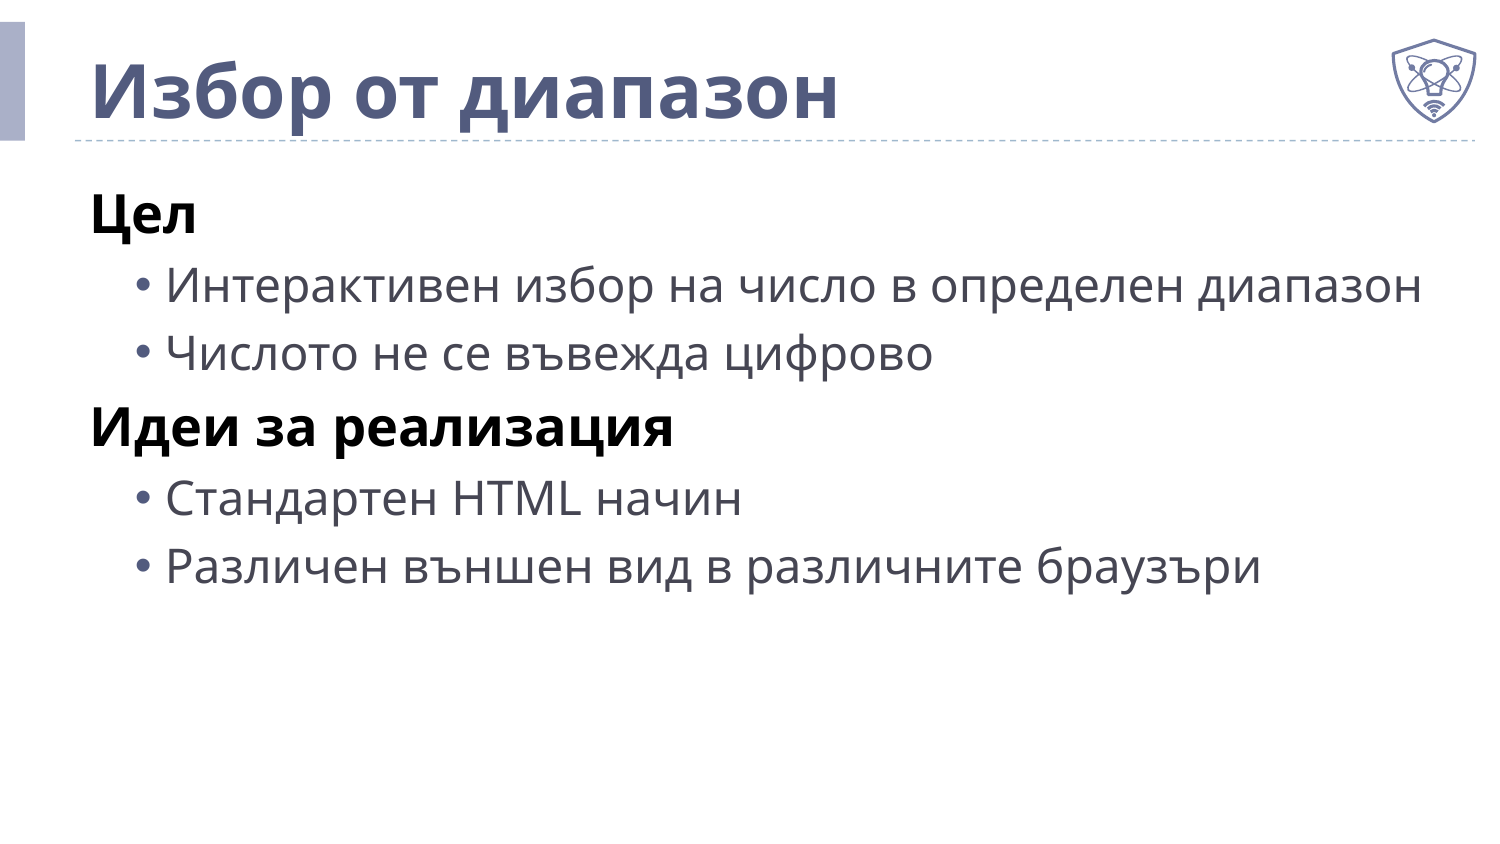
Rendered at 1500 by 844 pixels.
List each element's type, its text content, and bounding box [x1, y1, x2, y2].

title Избор от диапазон [75, 18, 1475, 141]
list Цел Интерактивен избор на число в определен диапазон Числото не се въвежда цифрово Идеи за реализация Стандартен HTML начин Различен външен вид в различните браузъри [75, 171, 1475, 835]
